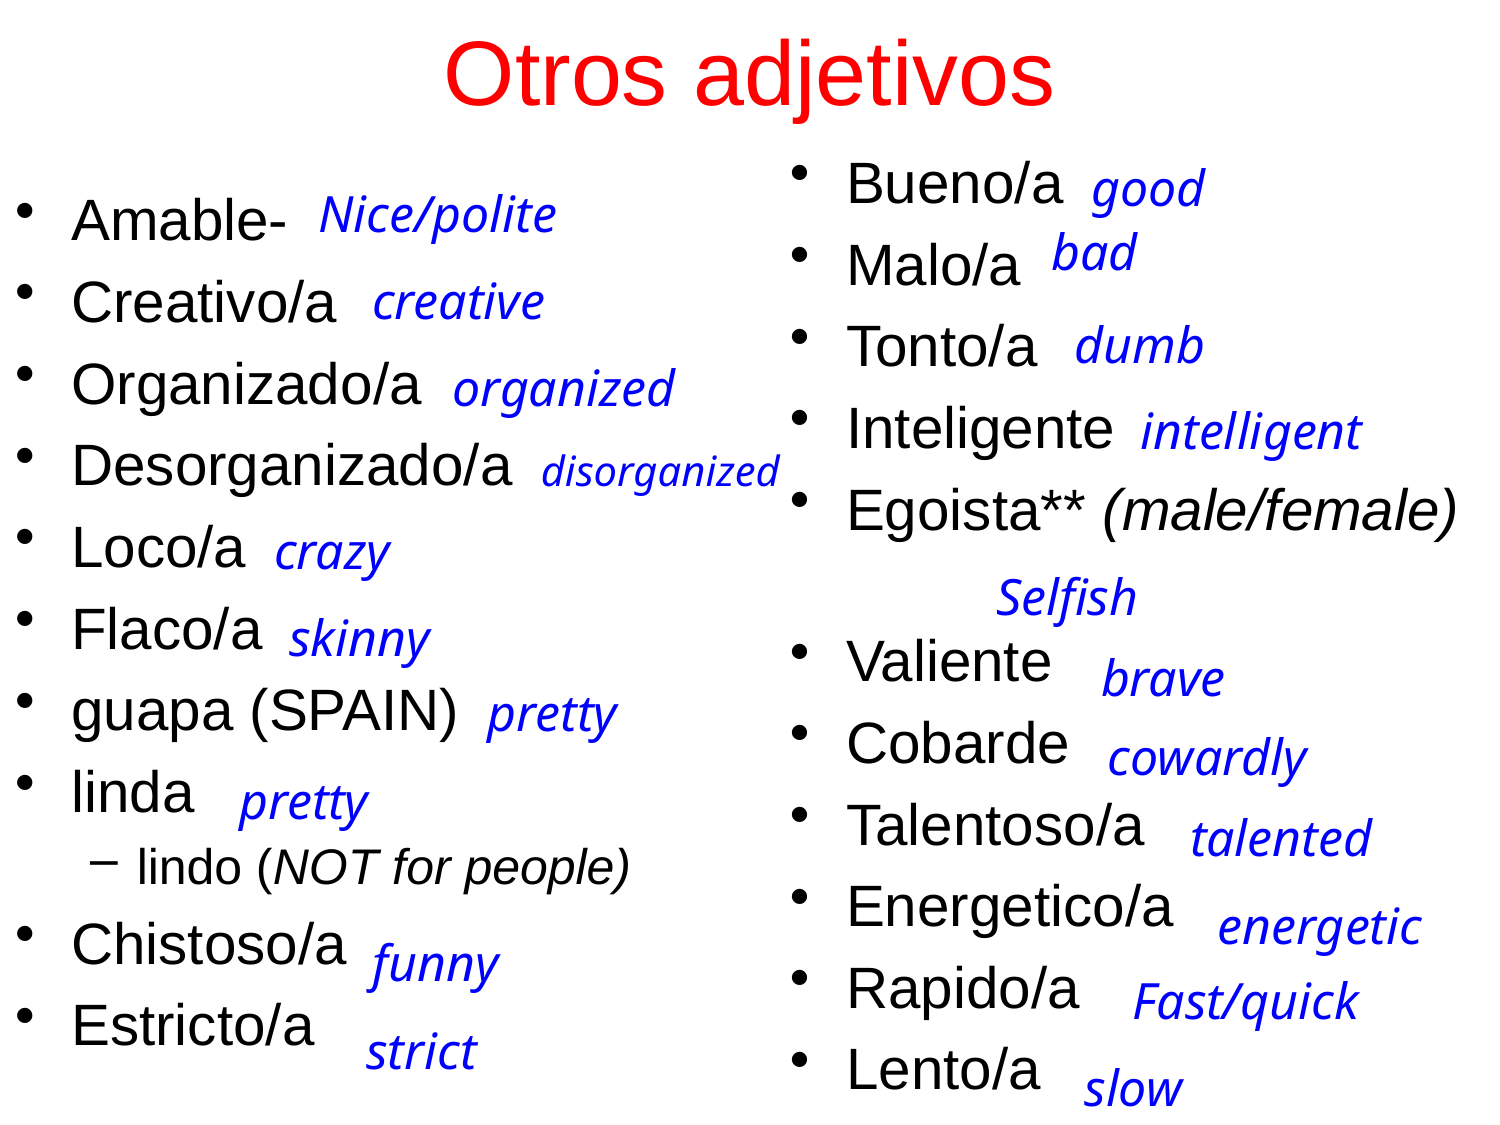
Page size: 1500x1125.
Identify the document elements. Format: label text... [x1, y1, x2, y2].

text_box energetic [1202, 886, 1438, 962]
text_box cowardly [1093, 717, 1322, 793]
text_box slow [1069, 1049, 1198, 1124]
text_box good [1076, 148, 1221, 224]
text_box bad [1036, 213, 1153, 288]
text_box creative [357, 261, 561, 337]
text_box skinny [274, 599, 445, 674]
text_box intelligent [1125, 392, 1378, 467]
text_box Selfish [981, 557, 1154, 633]
text_box brave [1086, 638, 1241, 714]
text_box Fast/quick [1117, 961, 1375, 1037]
text_box Nice/polite [304, 174, 573, 250]
text_box crazy [259, 511, 405, 587]
text_box pretty [473, 674, 633, 749]
text_box Bueno/a Malo/a Tonto/a Inteligente Egoista** (male/female) Valiente Cobarde Talentoso/a Energetico/a Rapido/a Lento/a [774, 137, 1500, 880]
text_box disorganized [526, 437, 796, 503]
text_box strict [351, 1011, 492, 1087]
text_box talented [1175, 799, 1388, 874]
text_box dumb [1060, 305, 1221, 381]
text_box organized [437, 349, 691, 424]
list Amable- Creativo/a Organizado/a Desorganizado/a Loco/a Flaco/a guapa (SPAIN) linda lindo (NOT for people) Chistoso/a Estricto/a [0, 174, 700, 918]
text_box funny [357, 924, 514, 999]
title Otros adjetivos [75, 0, 1425, 163]
text_box pretty [224, 762, 384, 838]
